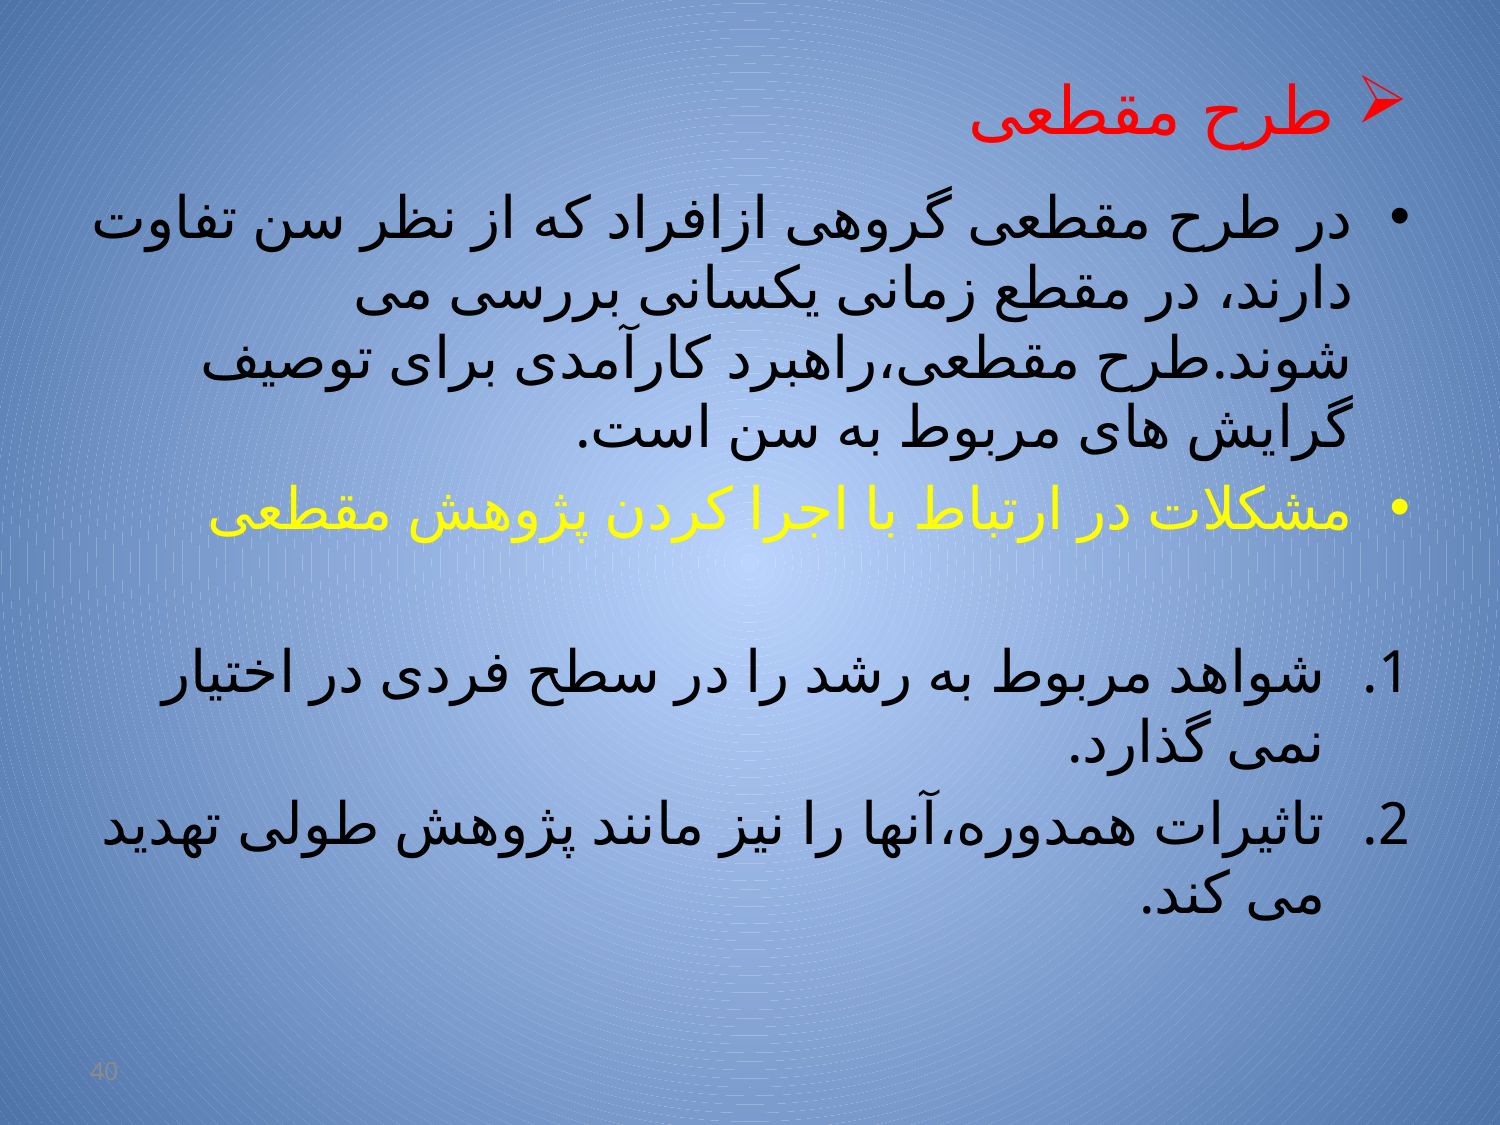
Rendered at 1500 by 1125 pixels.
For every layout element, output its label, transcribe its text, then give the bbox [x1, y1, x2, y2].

title طرح مقطعی [75, 54, 1425, 161]
slide_number 40 [75, 1042, 425, 1103]
list در طرح مقطعی گروهی ازافراد که از نظر سن تفاوت دارند، در مقطع زمانی یکسانی بررسی می شوند.طرح مقطعی،راهبرد کارآمدی برای توصیف گرایش های مربوط به سن است. مشکلات در ارتباط با اجرا کردن پژوهش مقطعی شواهد مربوط به رشد را در سطح فردی در اختیار نمی گذارد. تاثیرات همدوره،آنها را نیز مانند پژوهش طولی تهدید می کند. [75, 172, 1425, 1059]
